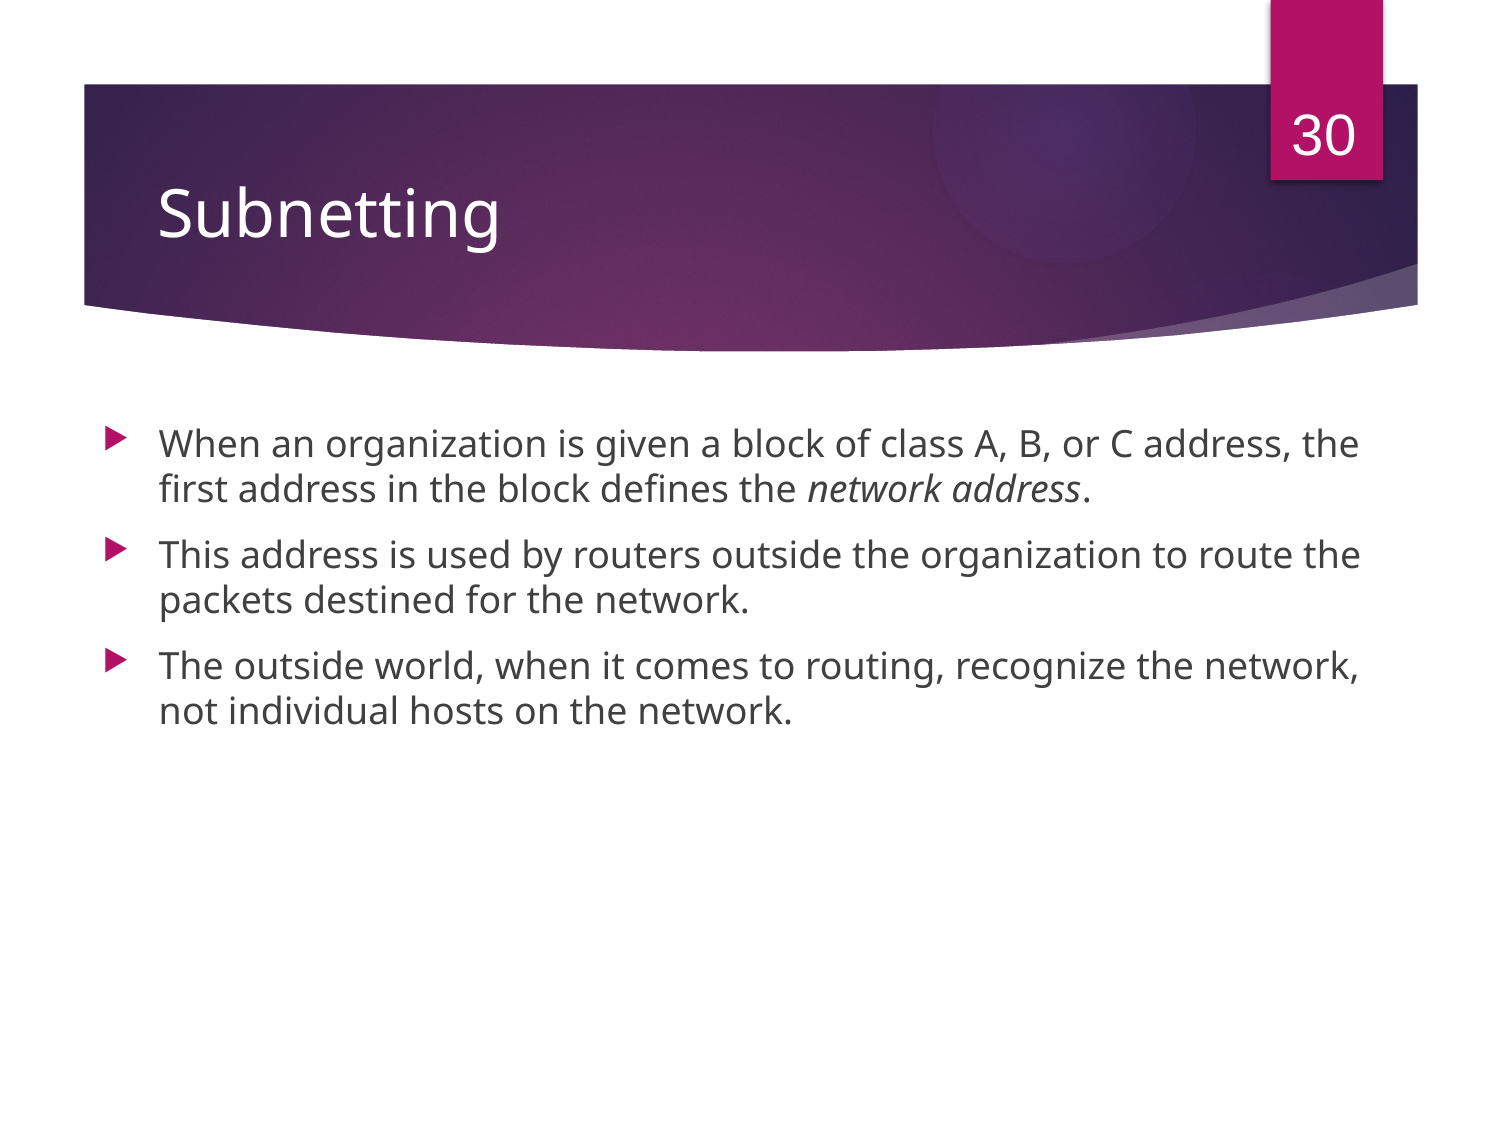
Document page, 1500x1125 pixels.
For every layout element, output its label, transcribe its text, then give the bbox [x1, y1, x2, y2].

title Subnetting [142, 152, 1183, 269]
slide_number 30 [1259, 48, 1390, 175]
list When an organization is given a block of class A, B, or C address, the first address in the block defines the network address. This address is used by routers outside the organization to route the packets destined for the network. The outside world, when it comes to routing, recognize the network, not individual hosts on the network. [87, 412, 1425, 1013]
